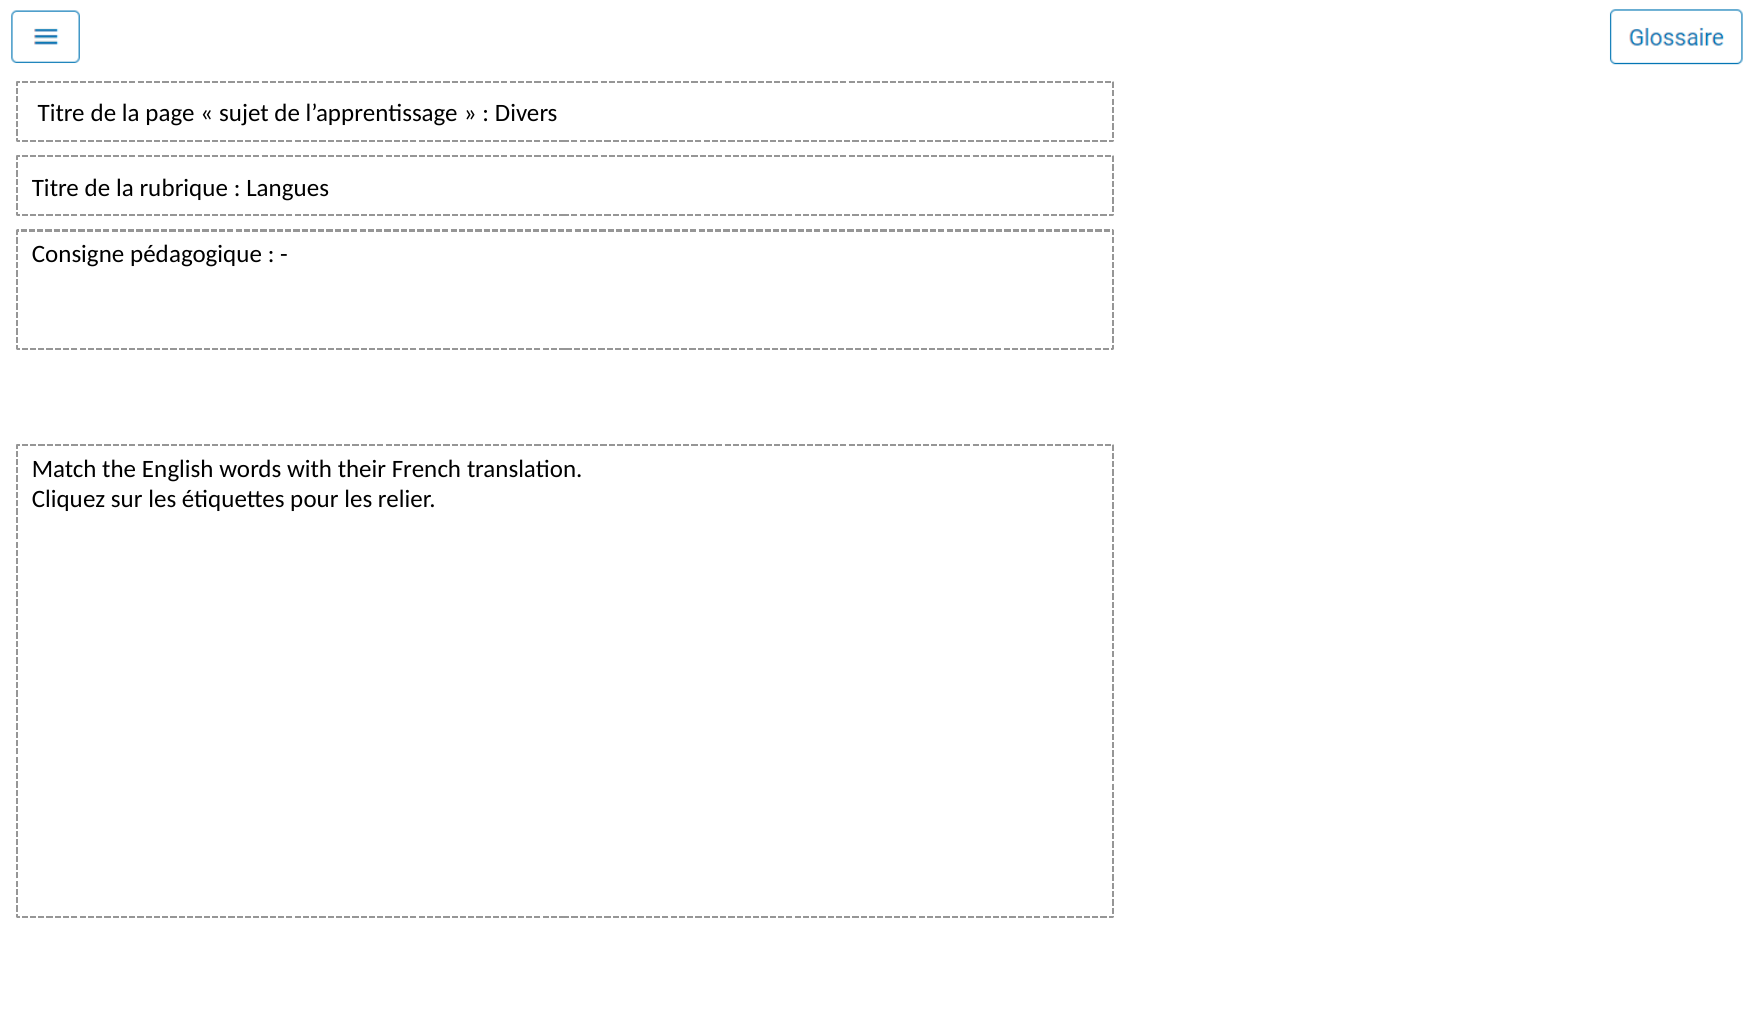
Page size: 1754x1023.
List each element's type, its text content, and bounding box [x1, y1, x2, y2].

text_box Match the English words with their French translation. Cliquez sur les étiquettes pour les relier. [17, 444, 1114, 918]
picture [1595, 0, 1754, 70]
text_box Consigne pédagogique : - [17, 230, 1114, 349]
text_box Titre de la page « sujet de l’apprentissage » : Divers [17, 82, 1114, 142]
picture [0, 0, 97, 70]
text_box Titre de la rubrique : Langues [17, 156, 1114, 216]
